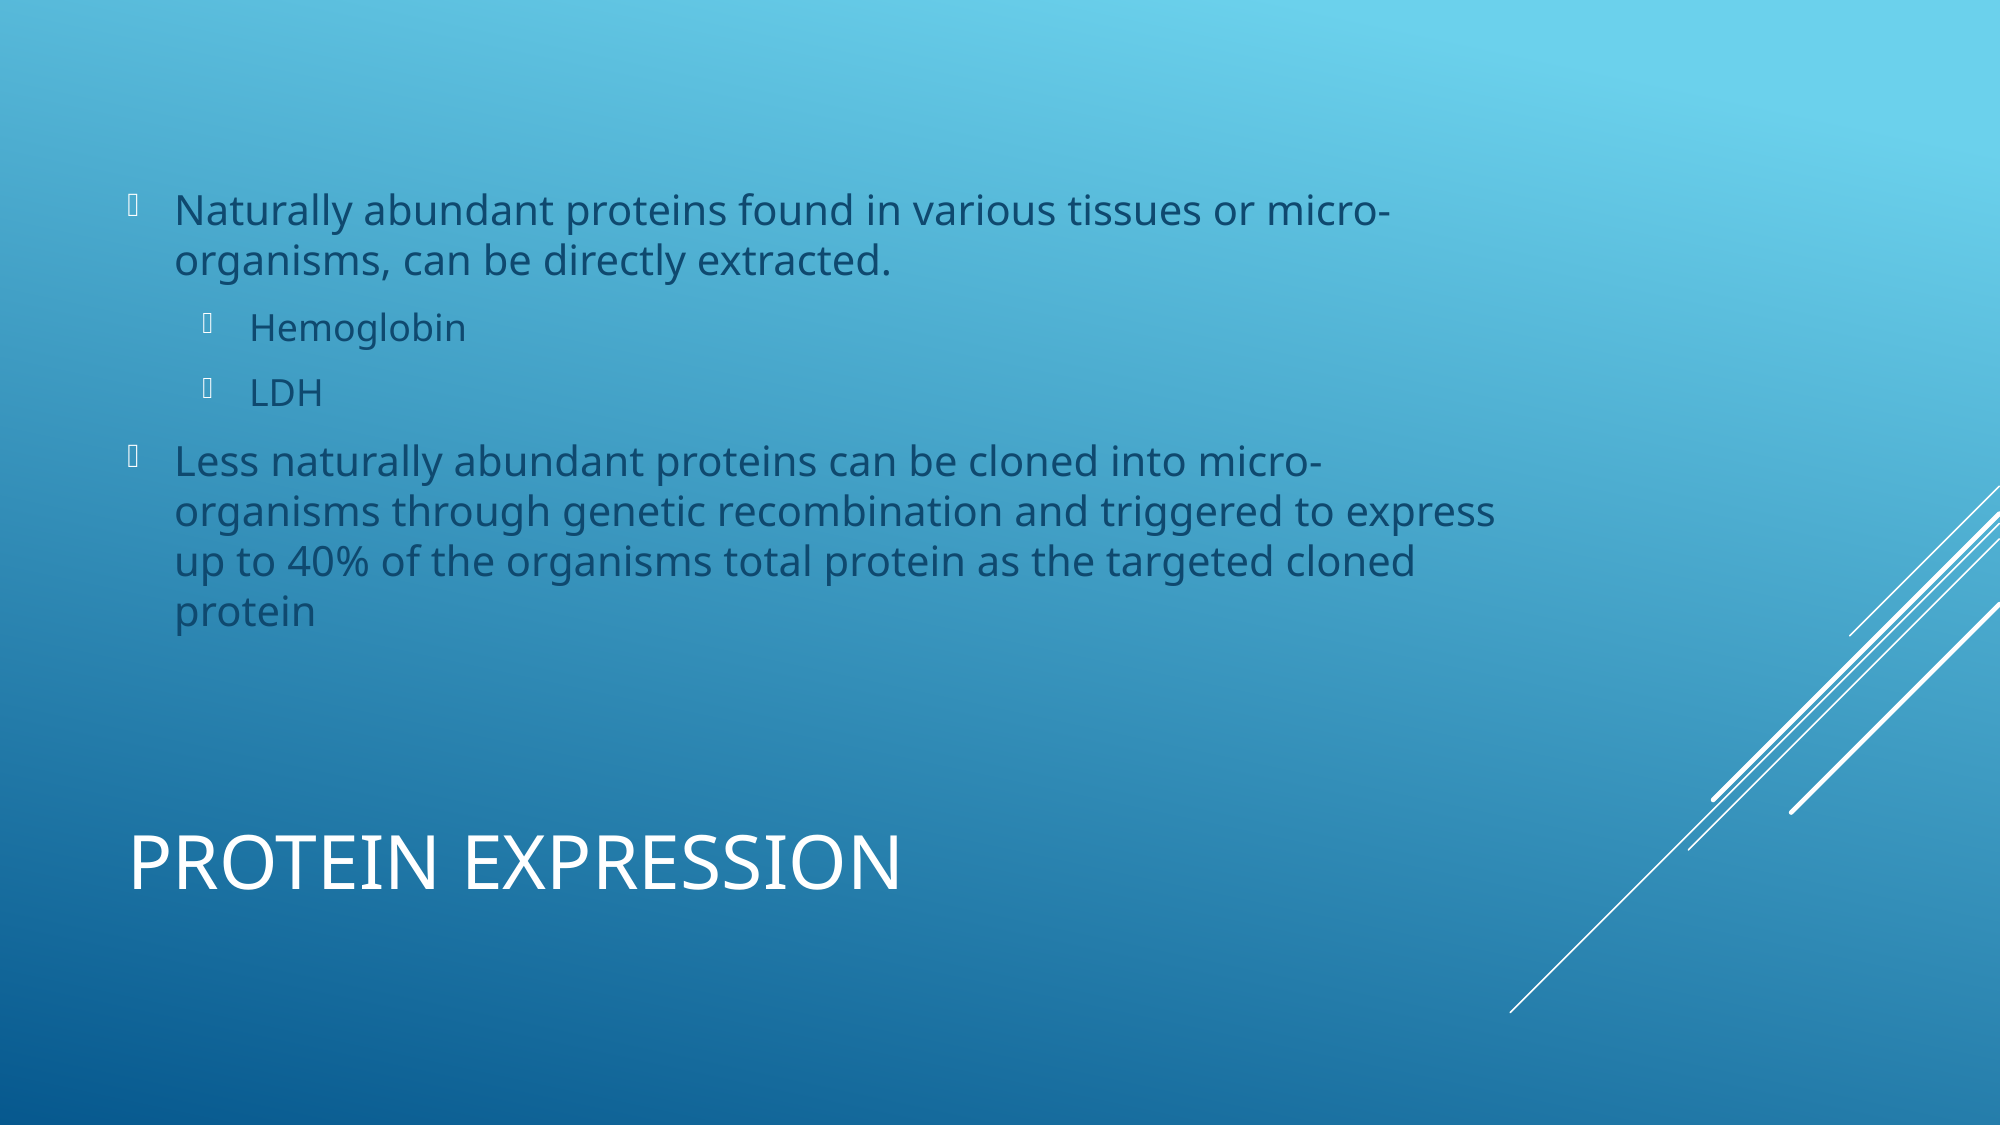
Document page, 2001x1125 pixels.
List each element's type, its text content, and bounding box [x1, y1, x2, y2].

title Protein Expression [112, 736, 1513, 984]
list Naturally abundant proteins found in various tissues or micro-organisms, can be directly extracted. Hemoglobin LDH Less naturally abundant proteins can be cloned into micro-organisms through genetic recombination and triggered to express up to 40% of the organisms total protein as the targeted cloned protein [112, 112, 1513, 706]
